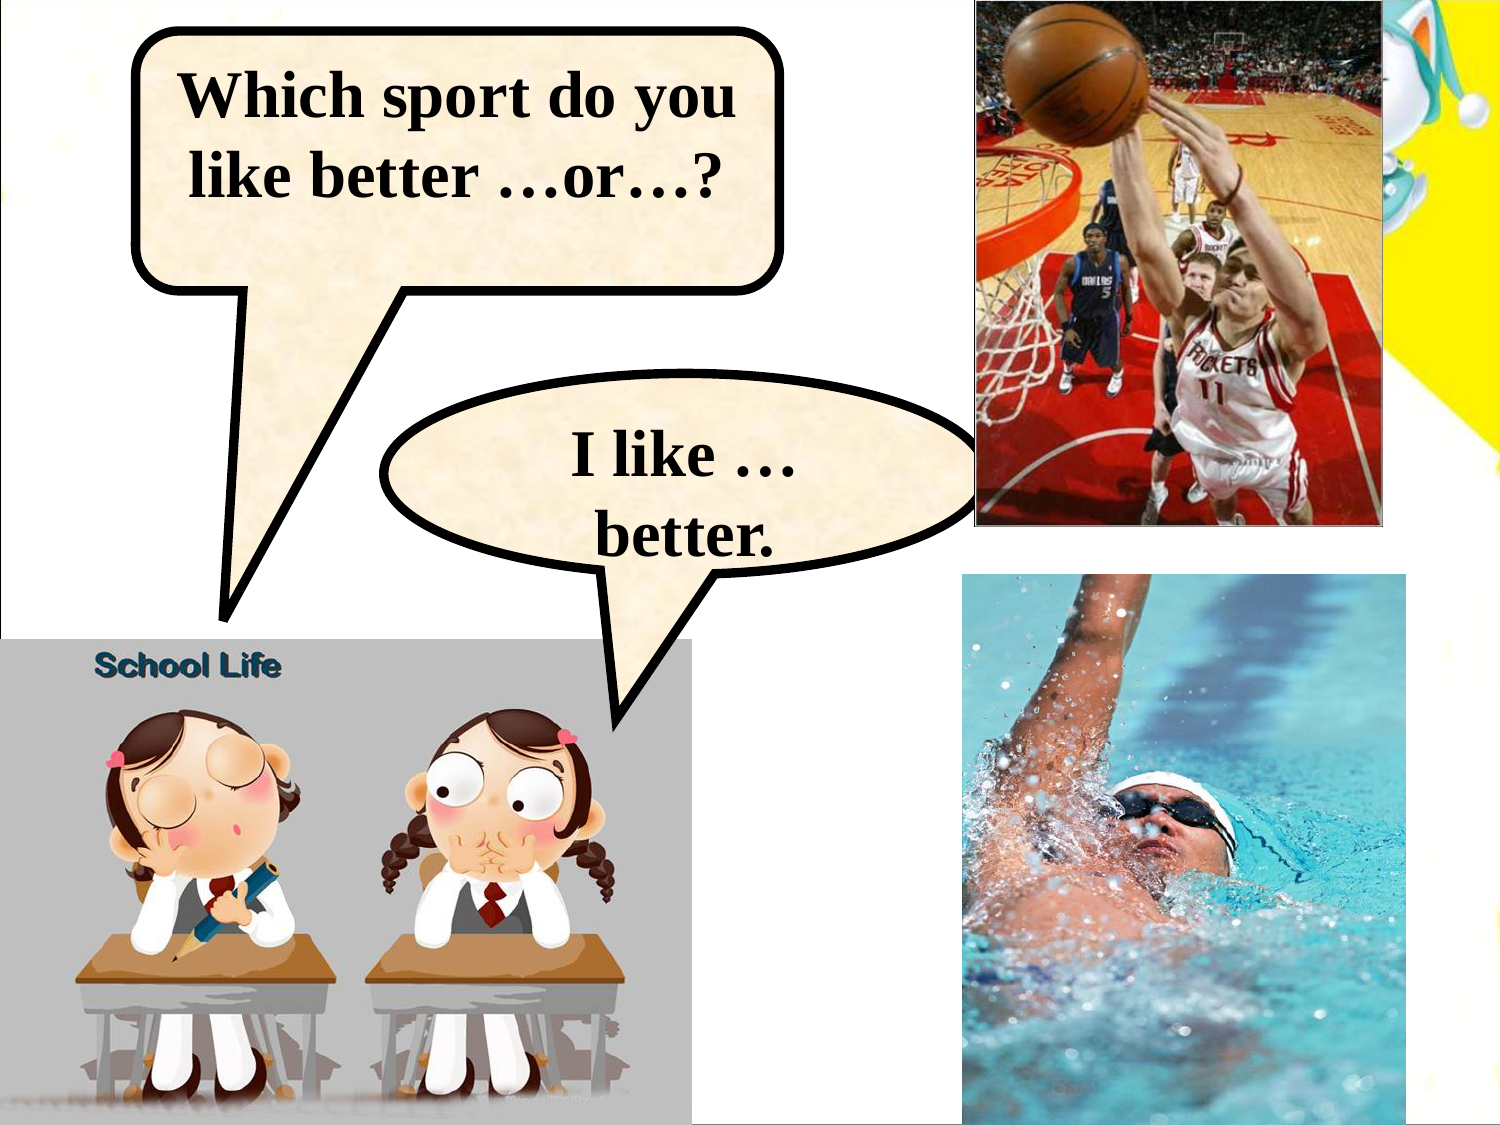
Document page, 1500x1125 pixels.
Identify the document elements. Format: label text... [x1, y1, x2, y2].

text_box I like … better. [383, 373, 969, 637]
picture [0, 0, 1500, 1125]
text_box Which sport do you like better …or…? [135, 30, 780, 621]
